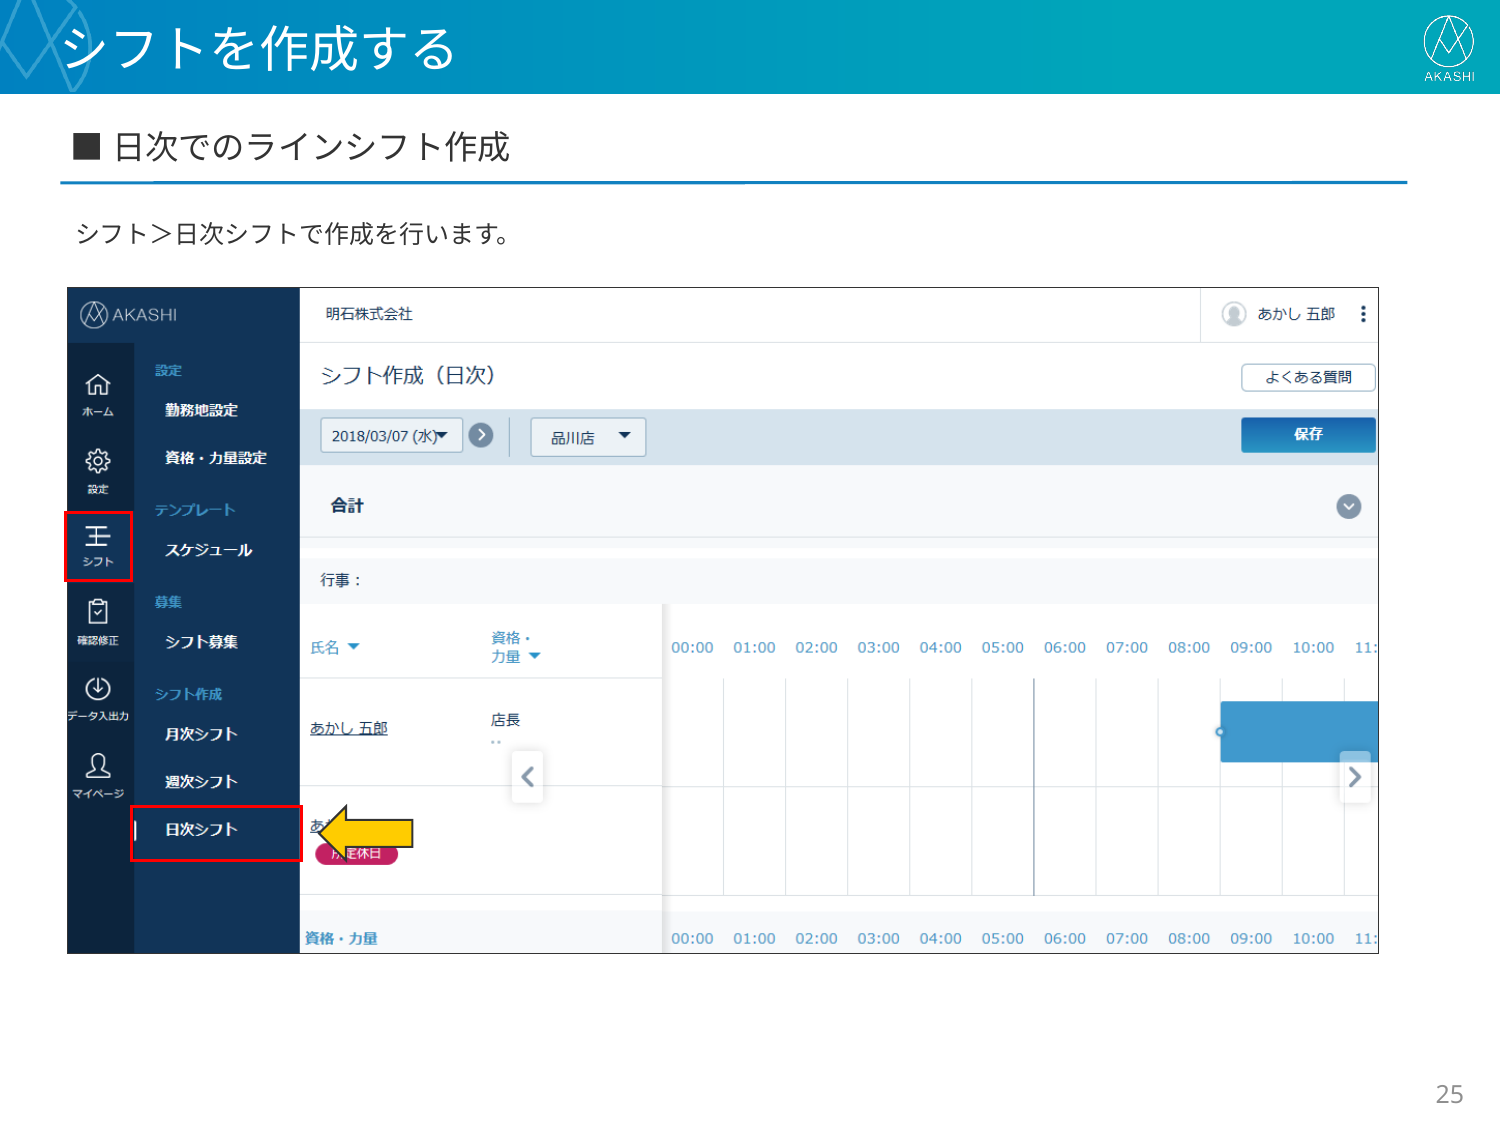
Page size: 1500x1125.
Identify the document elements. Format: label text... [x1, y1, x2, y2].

picture [67, 287, 1380, 954]
title シフトを作成する [44, 0, 1393, 92]
text_box シフト＞日次シフトで作成を行います。 [60, 211, 1460, 257]
slide_number 24 [1141, 1065, 1480, 1125]
text_box ■日次でのラインシフト作成 [56, 119, 1033, 175]
picture [1416, 7, 1481, 89]
